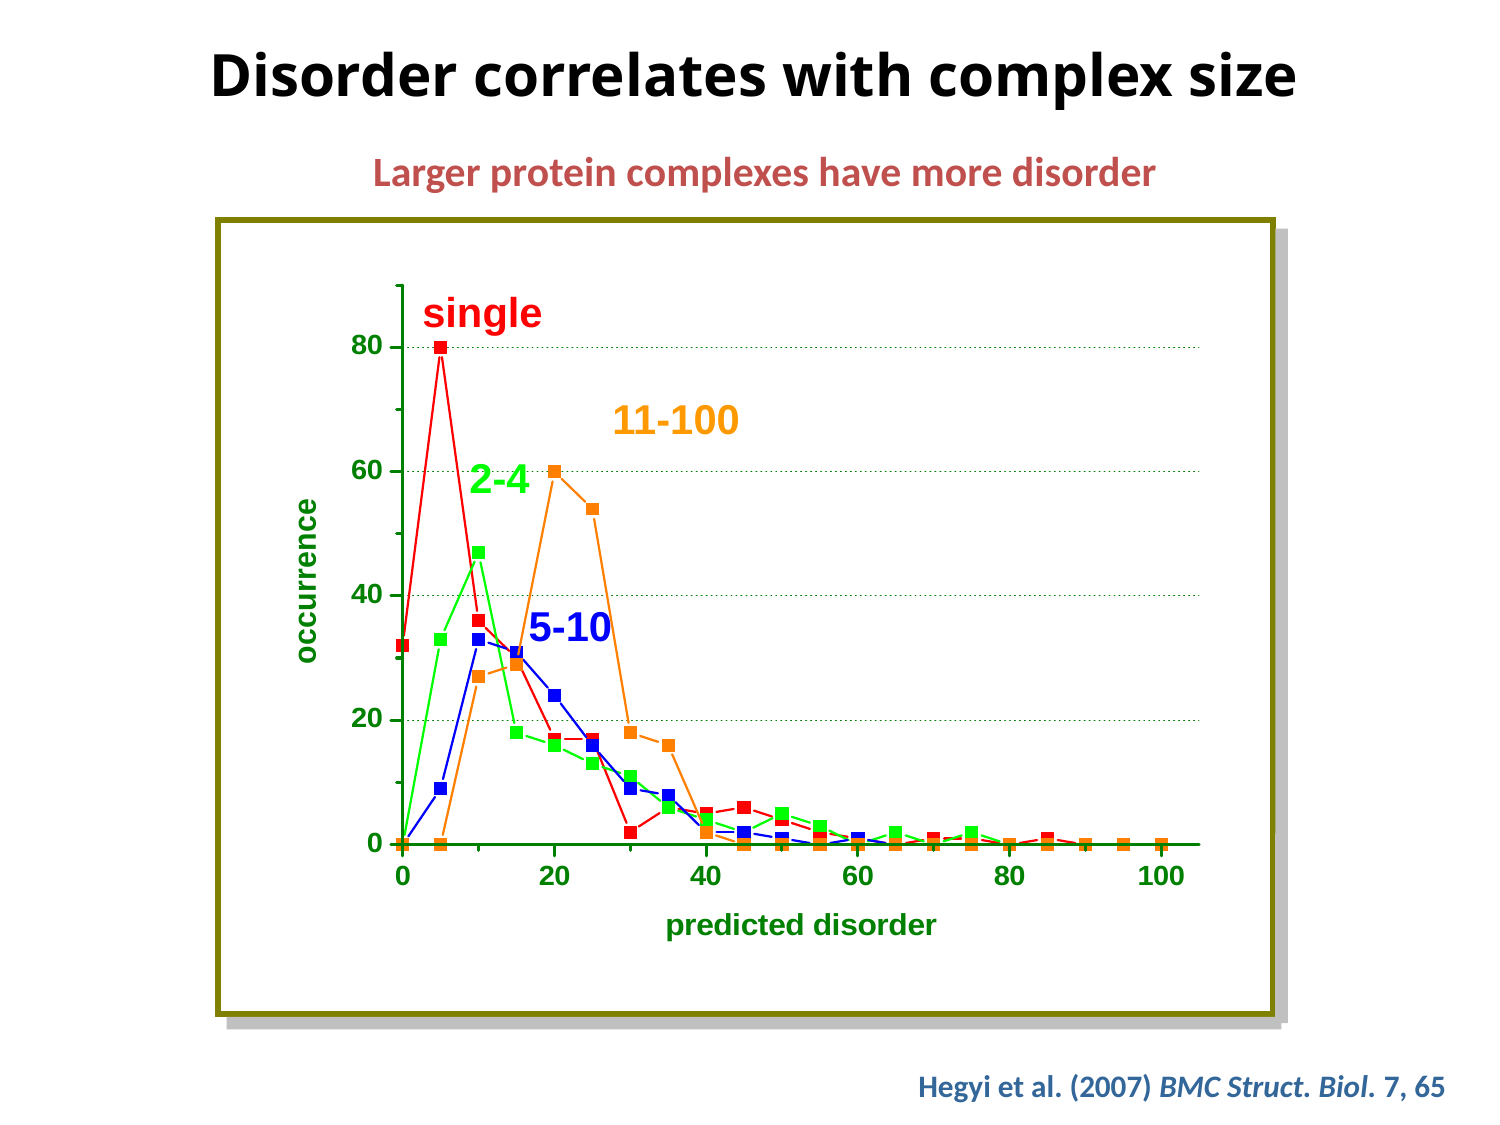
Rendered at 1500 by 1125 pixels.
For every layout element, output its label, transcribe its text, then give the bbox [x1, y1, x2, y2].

text_box Disorder correlates with complex size [194, 31, 1388, 116]
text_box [217, 219, 1282, 1024]
text_box Larger protein complexes have more disorder [358, 137, 1172, 203]
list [226, 229, 1258, 1006]
text_box Hegyi et al. (2007) BMC Struct. Biol. 7, 65 [903, 1058, 1495, 1111]
